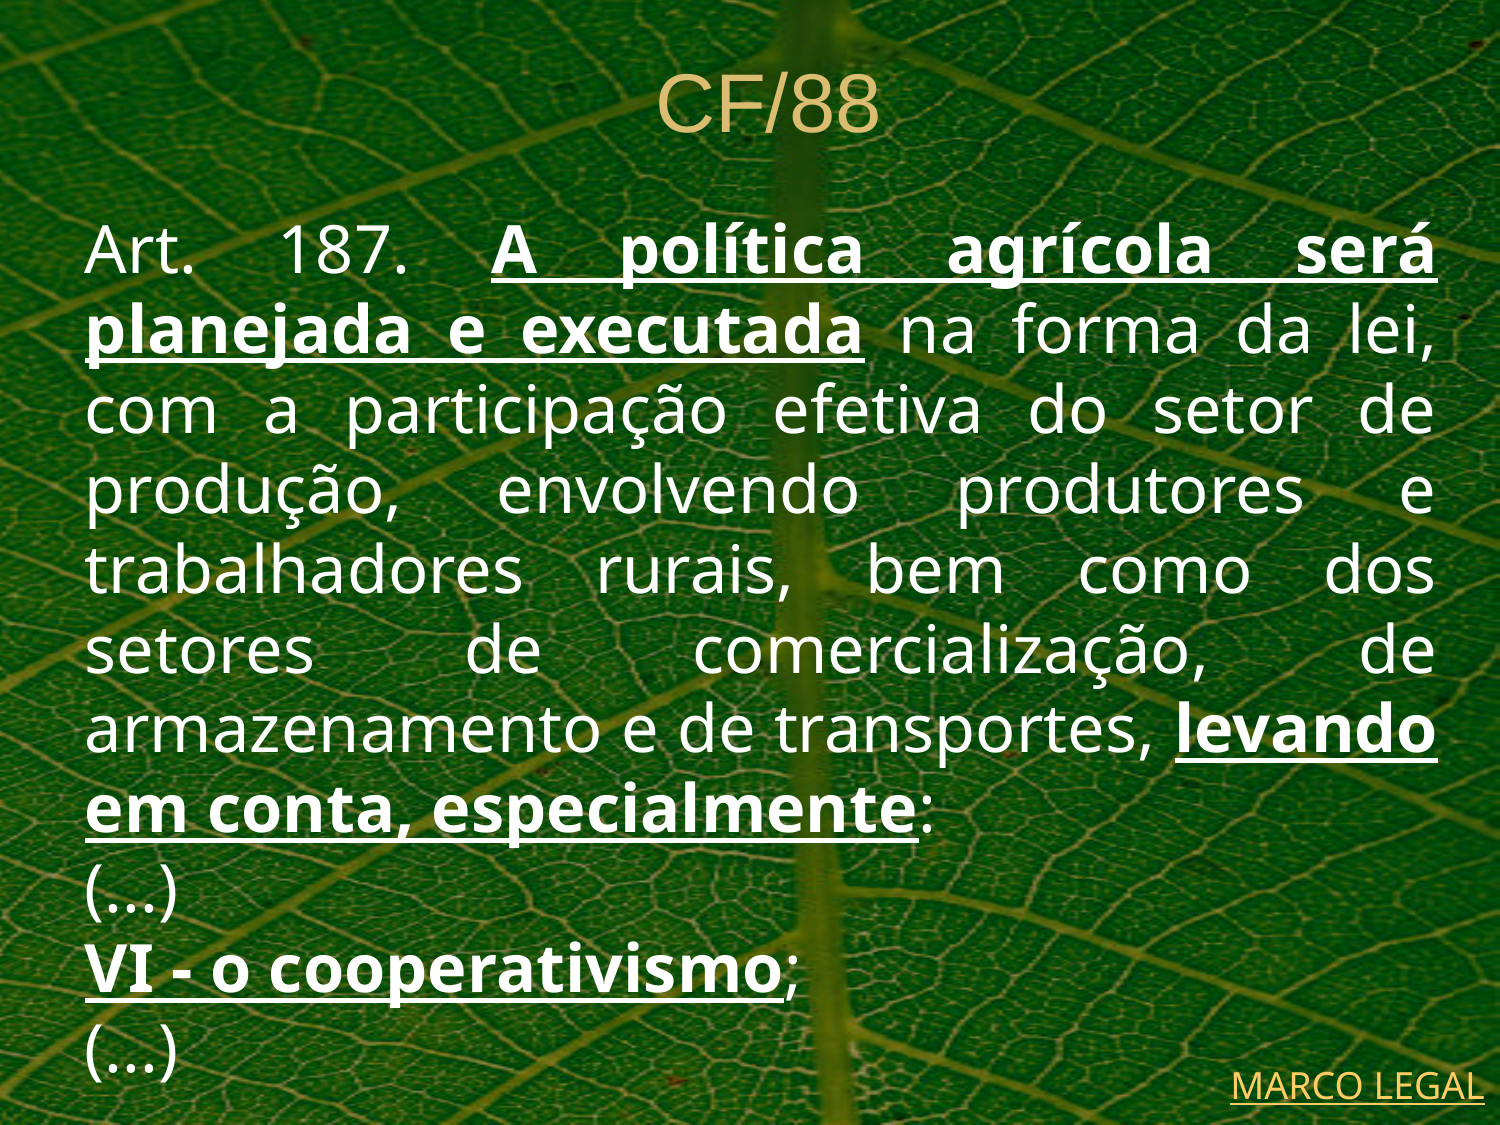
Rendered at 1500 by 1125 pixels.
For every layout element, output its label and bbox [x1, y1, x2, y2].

list [0, 0, 1500, 1125]
